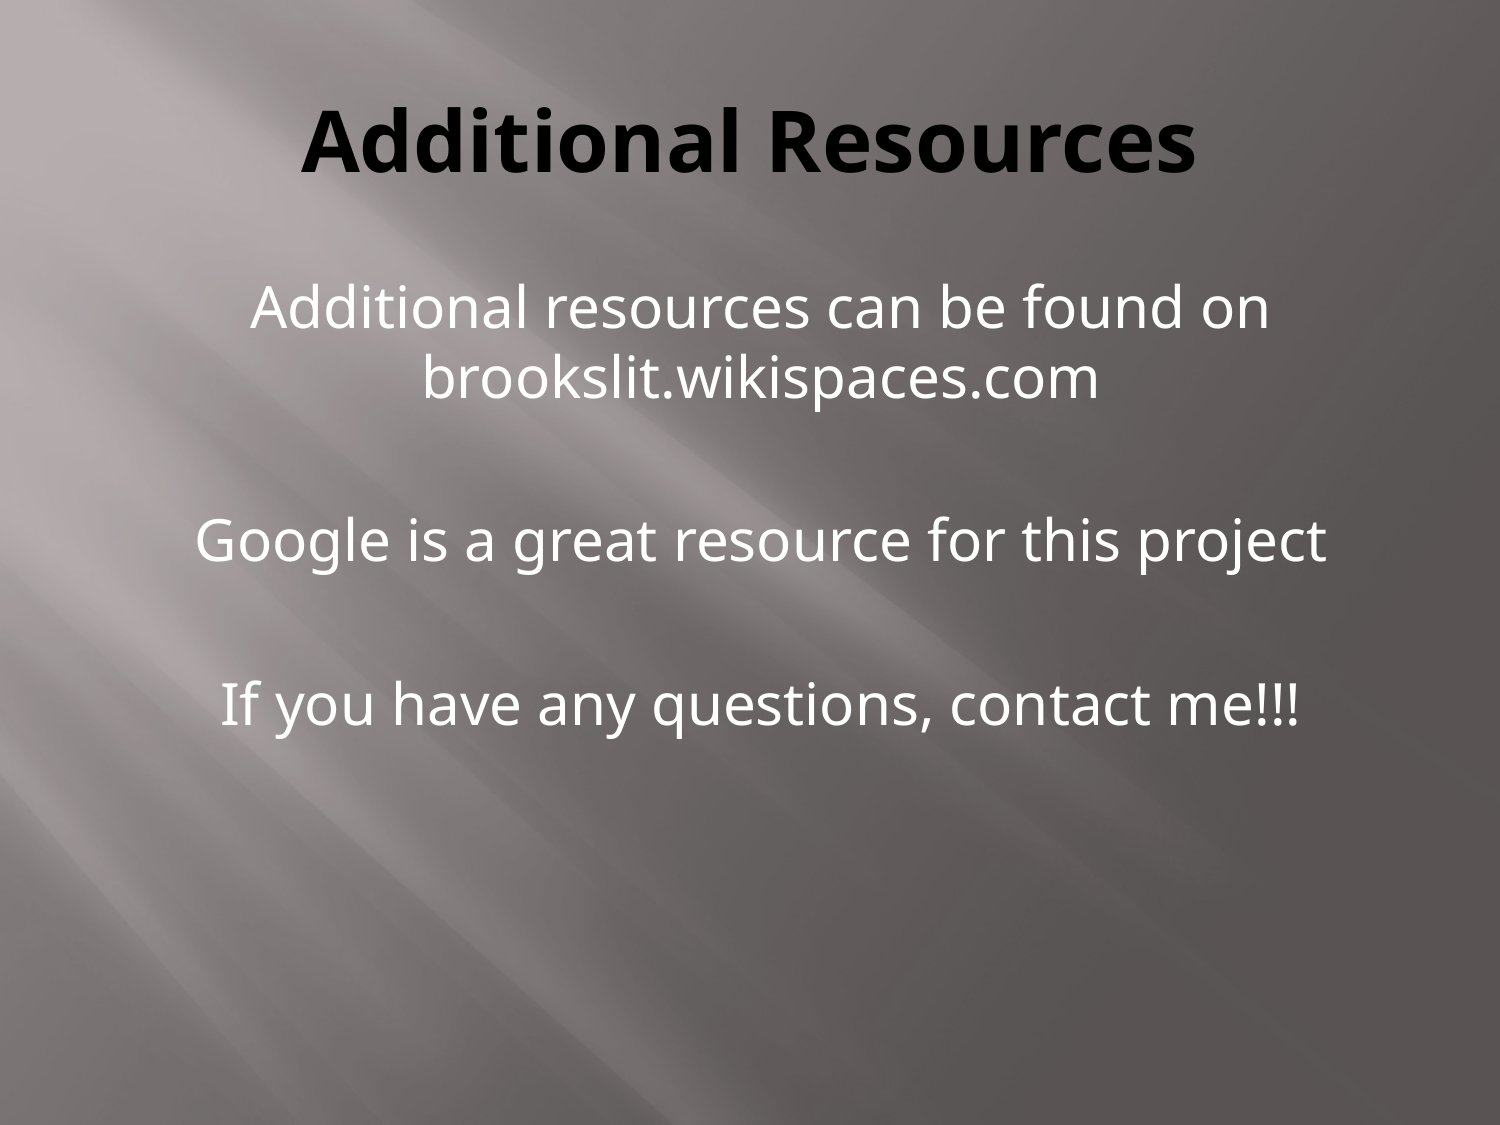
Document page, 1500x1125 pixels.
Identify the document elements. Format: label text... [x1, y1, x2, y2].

title Additional Resources [75, 45, 1425, 233]
list Additional resources can be found on brookslit.wikispaces.com Google is a great resource for this project If you have any questions, contact me!!! [75, 262, 1425, 1035]
